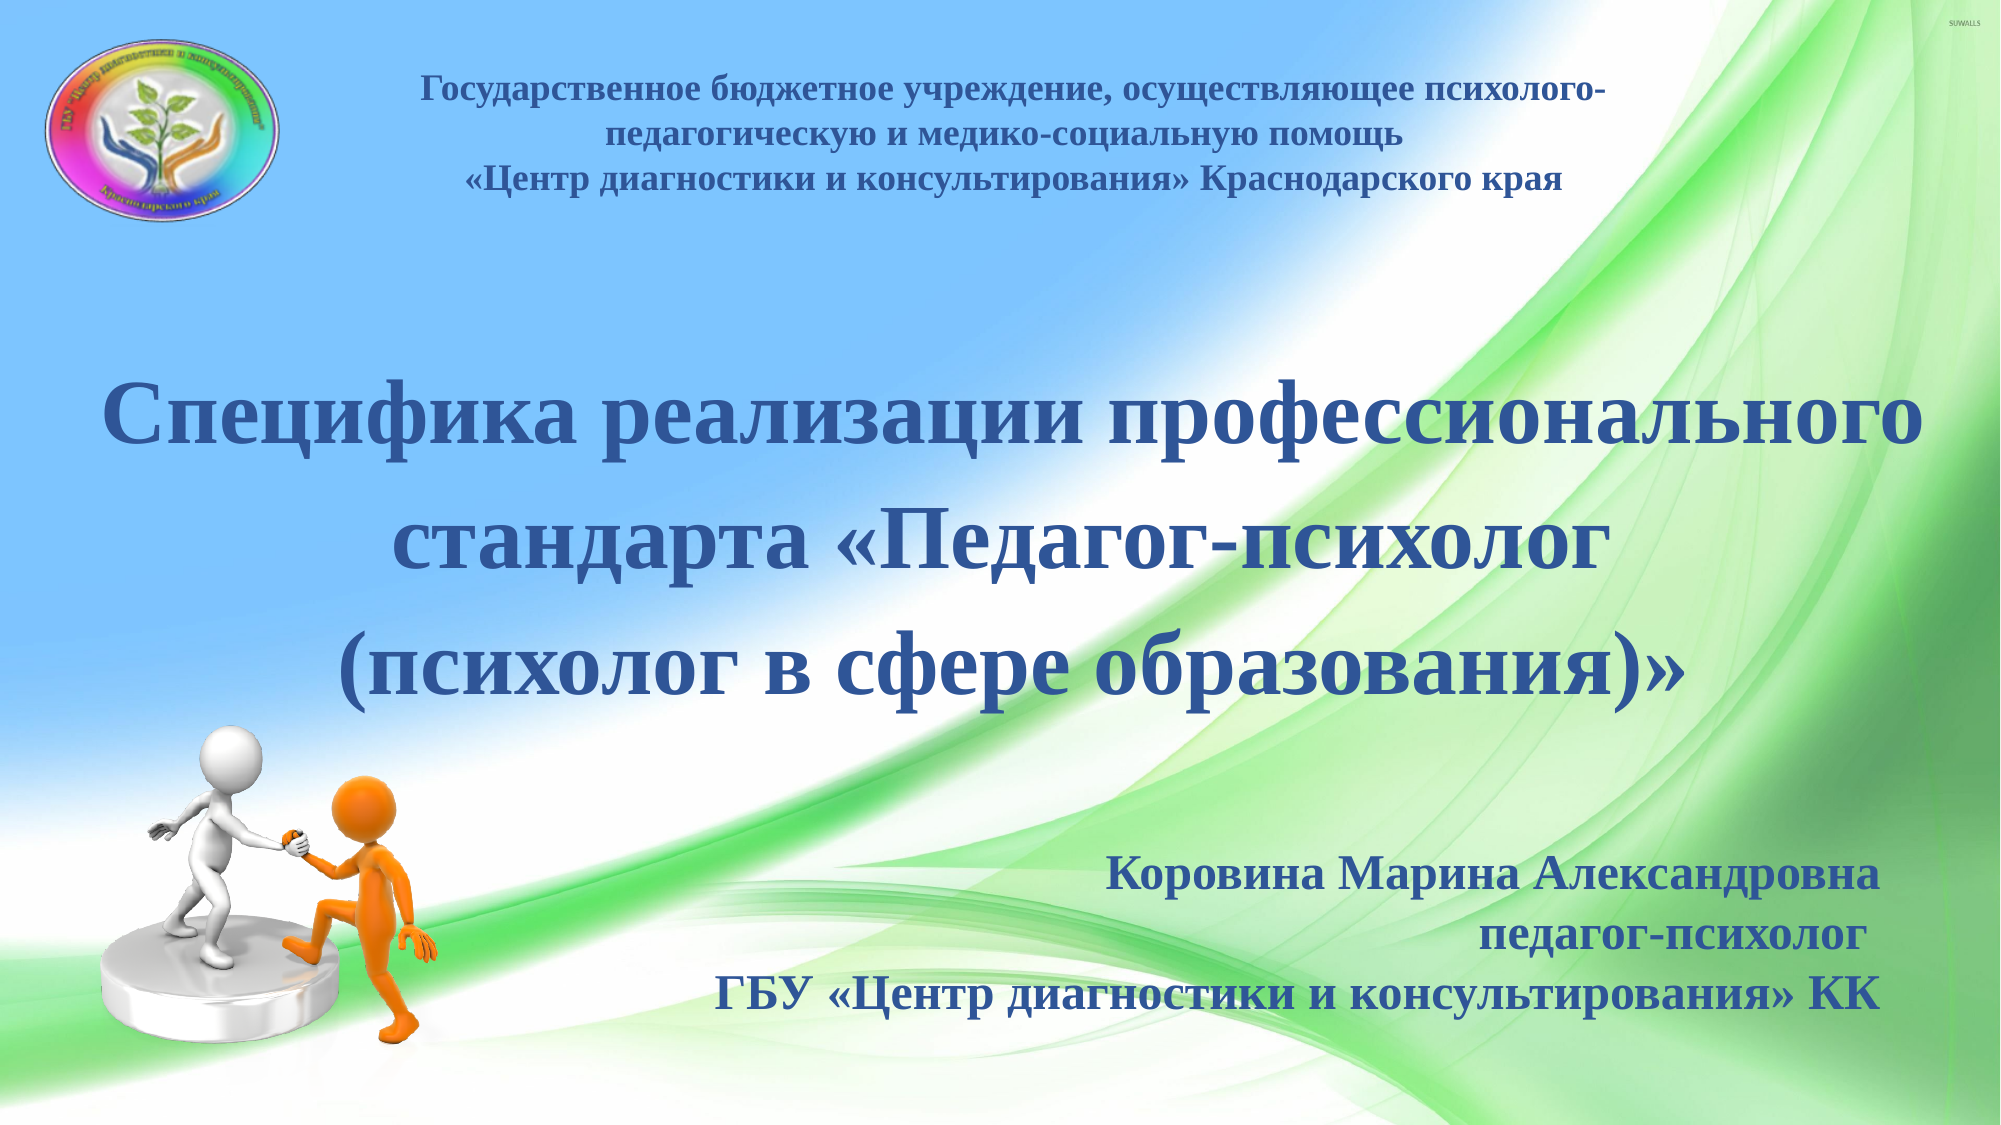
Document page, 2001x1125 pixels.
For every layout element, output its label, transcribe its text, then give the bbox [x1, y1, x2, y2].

text_box Государственное бюджетное учреждение, осуществляющее психолого-педагогическую и медико-социальную помощь «Центр диагностики и консультирования» Краснодарского края [335, 56, 1723, 206]
picture [0, 0, 2001, 1125]
title Специфика реализации профессионального стандарта «Педагог-психолог (психолог в сфере образования)» [50, 495, 1978, 720]
subtitle Коровина Марина Александровна педагог-психолог ГБУ «Центр диагностики и консультирования» КК [477, 832, 1896, 1104]
